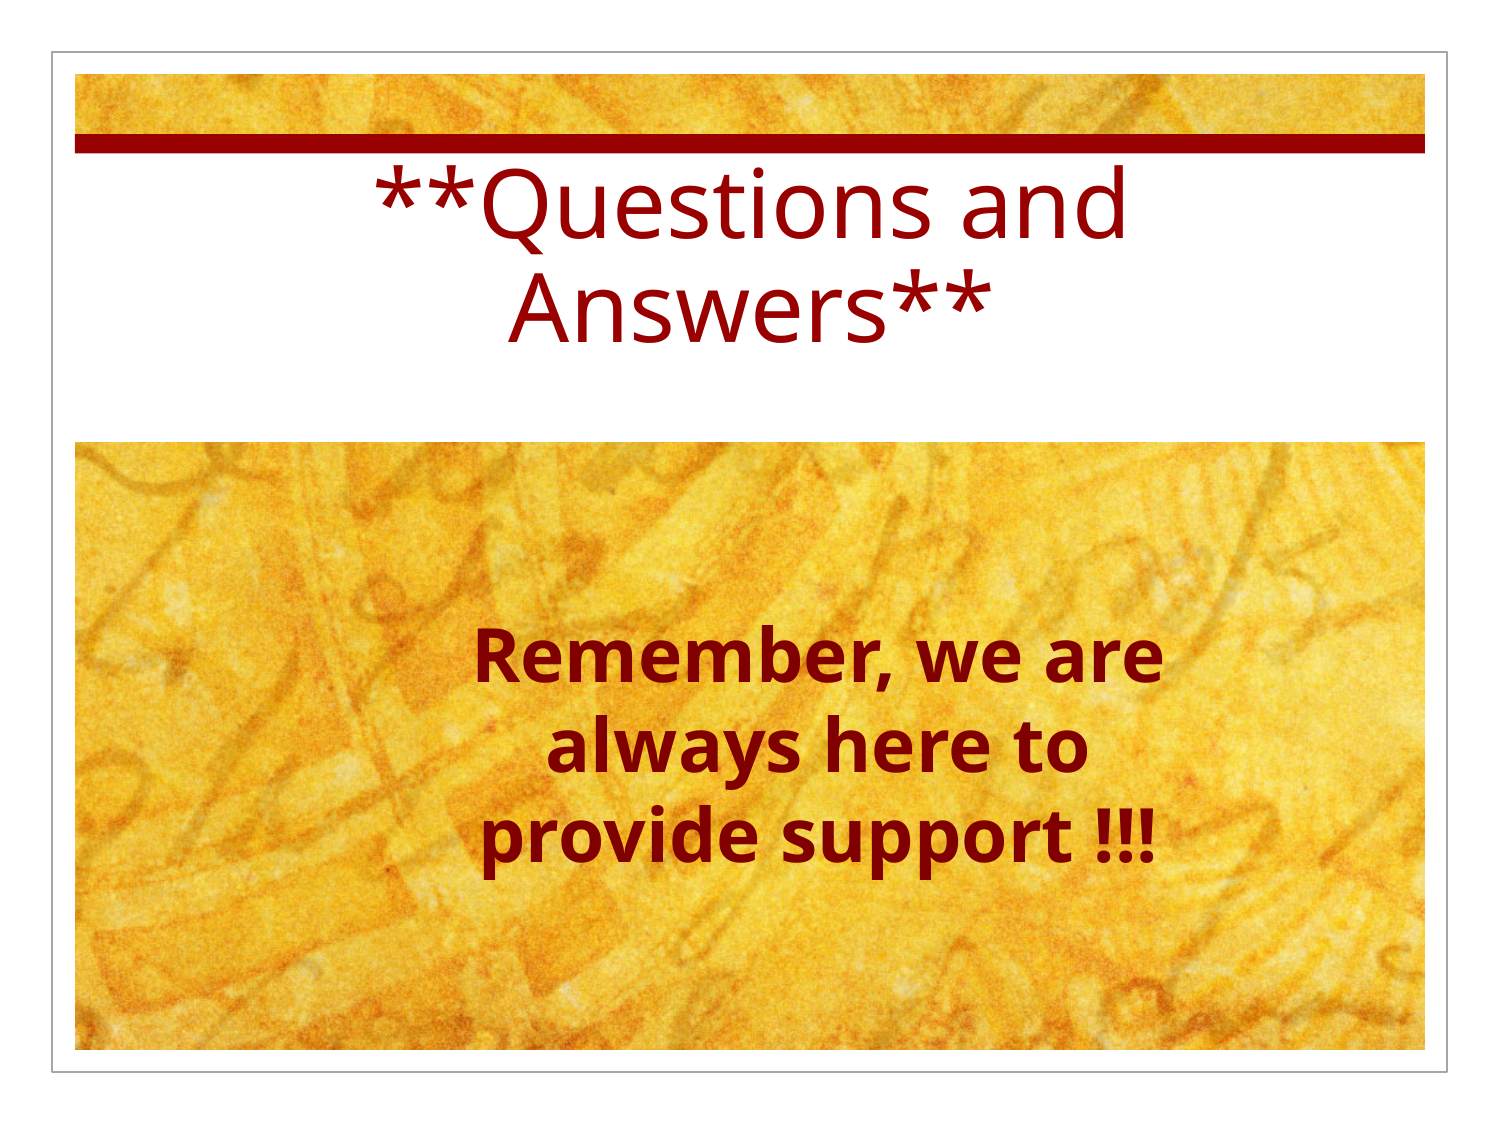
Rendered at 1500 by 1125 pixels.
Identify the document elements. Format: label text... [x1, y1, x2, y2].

title **Questions and Answers** [112, 158, 1392, 362]
text_box Remember, we are always here to provide support !!! [399, 599, 1238, 930]
picture [75, 74, 1425, 134]
picture [75, 442, 1425, 1050]
